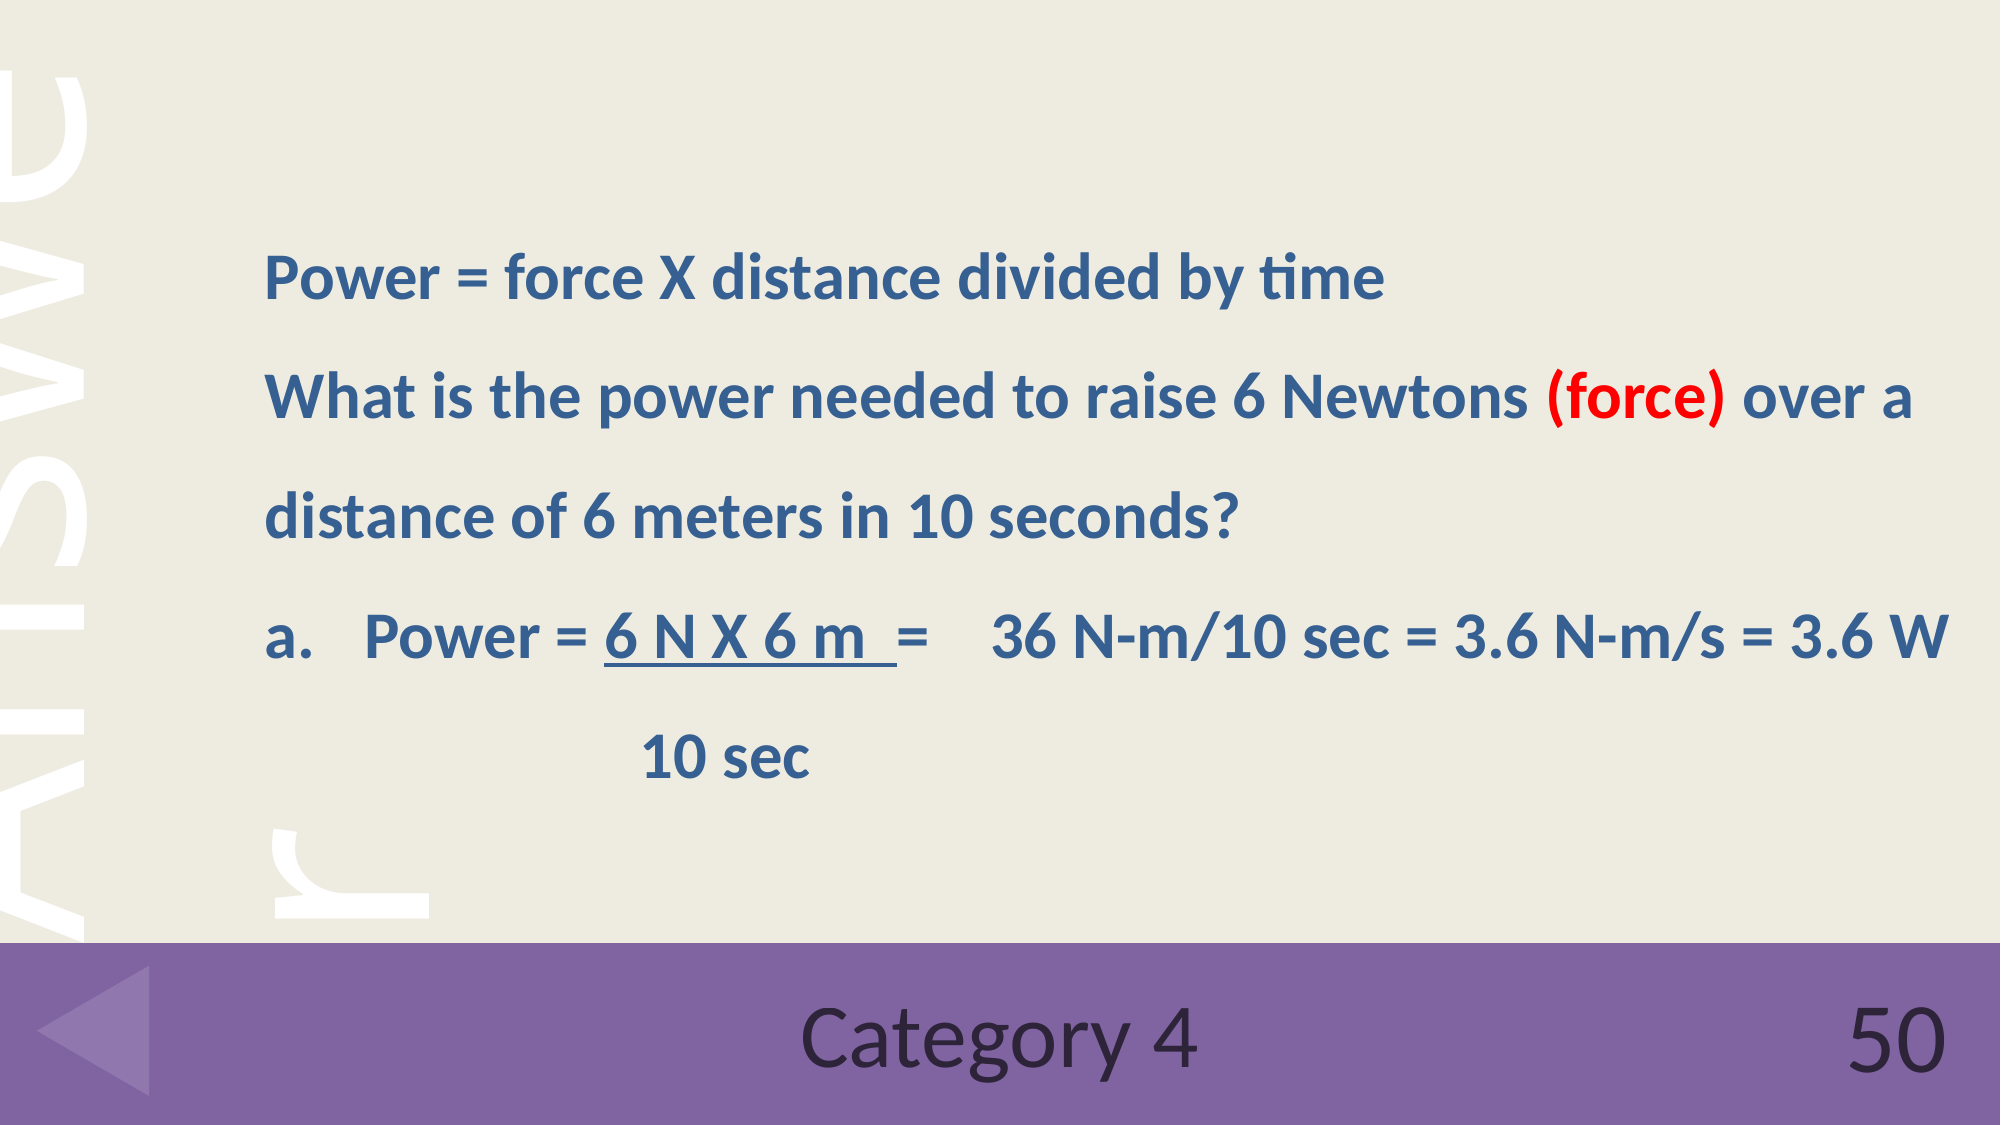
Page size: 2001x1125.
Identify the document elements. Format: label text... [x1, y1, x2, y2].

title Category 4 [99, 937, 1900, 1125]
list 50 [1900, 967, 1963, 1097]
list Power = force X distance divided by time What is the power needed to raise 6 Newtons (force) over a distance of 6 meters in 10 seconds? Power = 6 N X 6 m = 36 N-m/10 sec = 3.6 N-m/s = 3.6 W 10 sec [249, 142, 1970, 843]
